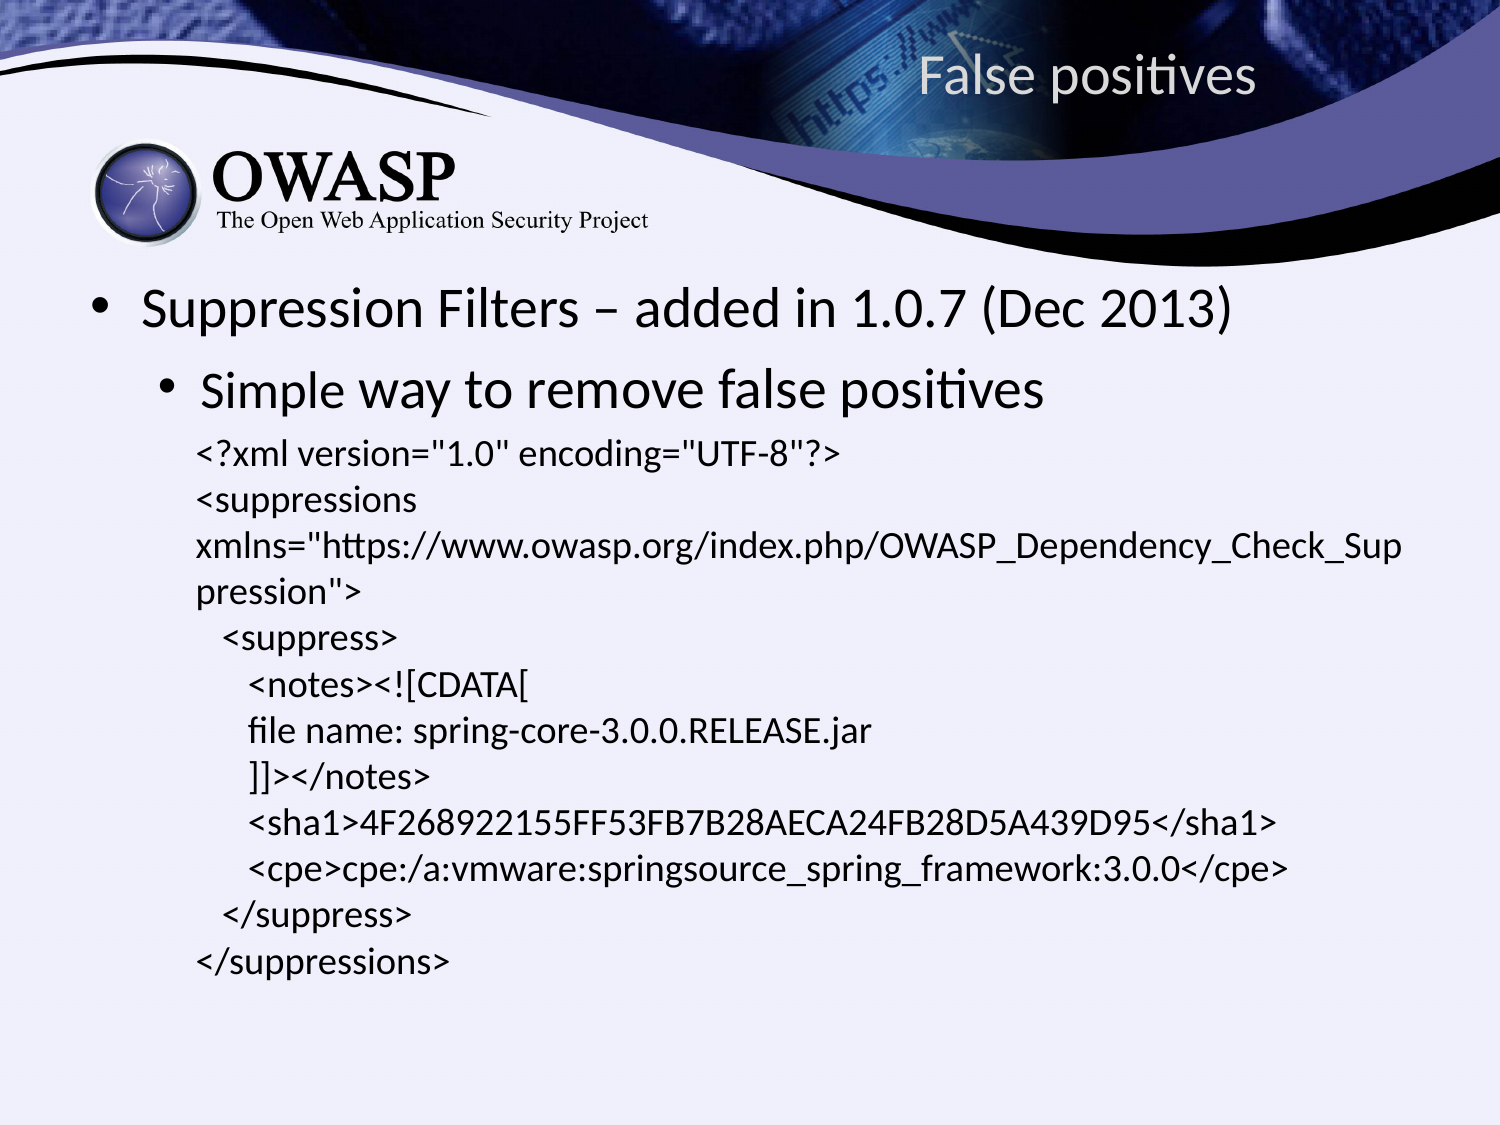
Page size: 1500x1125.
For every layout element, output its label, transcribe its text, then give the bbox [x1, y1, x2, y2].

title False positives [699, 12, 1475, 130]
picture [0, 0, 1500, 1125]
list Suppression Filters – added in 1.0.7 (Dec 2013) Simple way to remove false positives <?xml version="1.0" encoding="UTF-8"?> <suppressions xmlns="https://www.owasp.org/index.php/OWASP_Dependency_Check_Suppression"> <suppress> <notes><![CDATA[ file name: spring-core-3.0.0.RELEASE.jar ]]></notes> <sha1>4F268922155FF53FB7B28AECA24FB28D5A439D95</sha1> <cpe>cpe:/a:vmware:springsource_spring_framework:3.0.0</cpe> </suppress> </suppressions> [75, 262, 1425, 1005]
